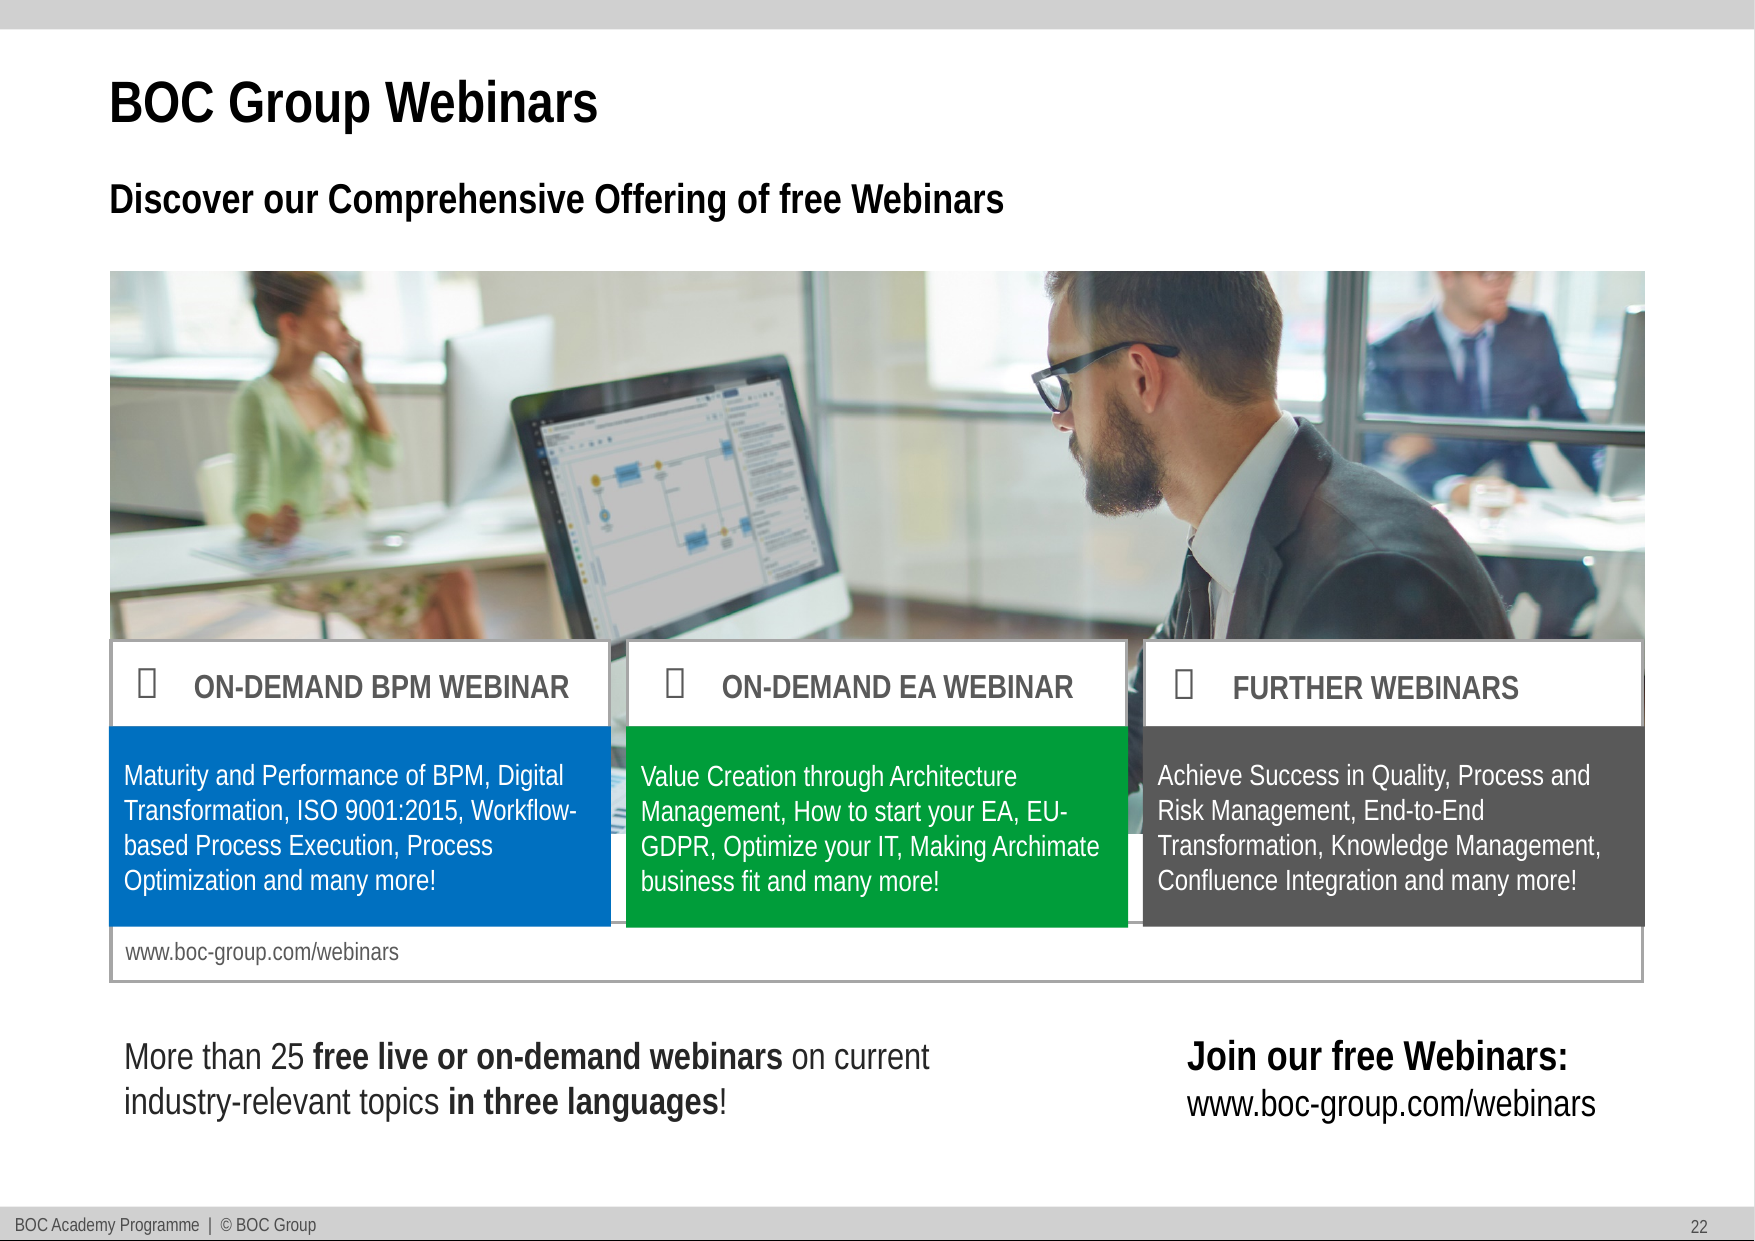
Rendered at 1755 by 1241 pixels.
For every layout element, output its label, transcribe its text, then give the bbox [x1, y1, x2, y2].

text_box Achieve Success in Quality, Process and Risk Management, End-to-End Transformation, Knowledge Management, Confluence Integration and many more! [1141, 840, 1647, 929]
text_box Join our free Webinars: www.boc-group.com/webinars [1172, 1021, 1657, 1132]
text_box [109, 639, 610, 728]
text_box Value Creation through Architecture Management, How to start your EA, EU-GDPR, Optimize your IT, Making Archimate business fit and many more! [624, 842, 1130, 930]
list Discover our Comprehensive Offering of free Webinars [109, 165, 1596, 234]
title BOC Group Webinars [109, 55, 1595, 156]
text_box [1142, 640, 1644, 729]
text_box www.boc-group.com/webinars [109, 920, 1644, 983]
text_box Maturity and Performance of BPM, Digital Transformation, ISO 9001:2015, Workflow-based Process Execution, Process Optimization and many more! [107, 841, 613, 929]
text_box More than 25 free live or on-demand webinars on current industry-relevant topics in three languages! [109, 1024, 1137, 1129]
picture [109, 271, 1646, 834]
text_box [627, 639, 1127, 728]
